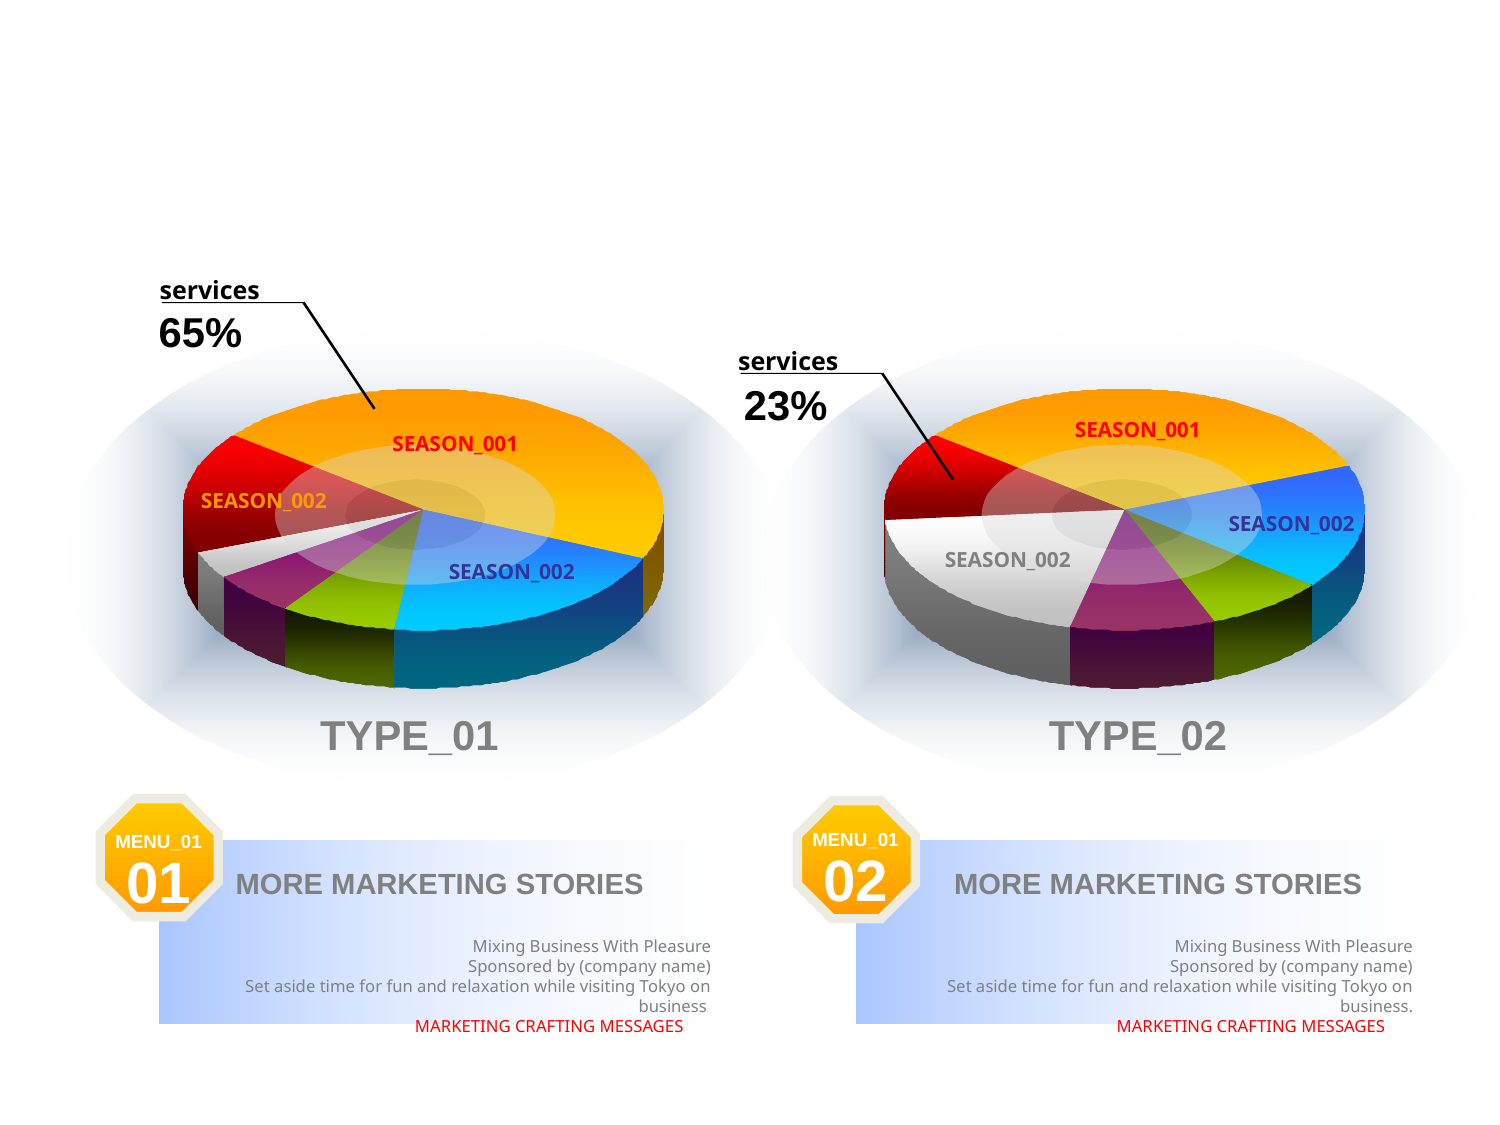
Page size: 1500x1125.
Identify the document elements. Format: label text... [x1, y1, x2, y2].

text_box [221, 840, 762, 1024]
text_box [796, 800, 916, 922]
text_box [53, 290, 798, 787]
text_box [798, 290, 1499, 787]
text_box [99, 798, 219, 924]
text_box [161, 302, 375, 410]
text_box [979, 442, 1264, 587]
text_box [916, 840, 1459, 1024]
text_box [856, 929, 861, 1024]
text_box Mixing Business With Pleasure Sponsored by (company name) Set aside time for fun and relaxation while visiting Tokyo on business. MARKETING CRAFTING MESSAGES >> [159, 928, 727, 1044]
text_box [740, 373, 954, 480]
text_box Mixing Business With Pleasure Sponsored by (company name) Set aside time for fun and relaxation while visiting Tokyo on business. MARKETING CRAFTING MESSAGES >> [861, 928, 1429, 1044]
text_box MORE MARKETING STORIES [223, 857, 668, 908]
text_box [273, 442, 557, 587]
text_box MORE MARKETING STORIES [938, 857, 1386, 908]
text_box services [144, 267, 276, 289]
